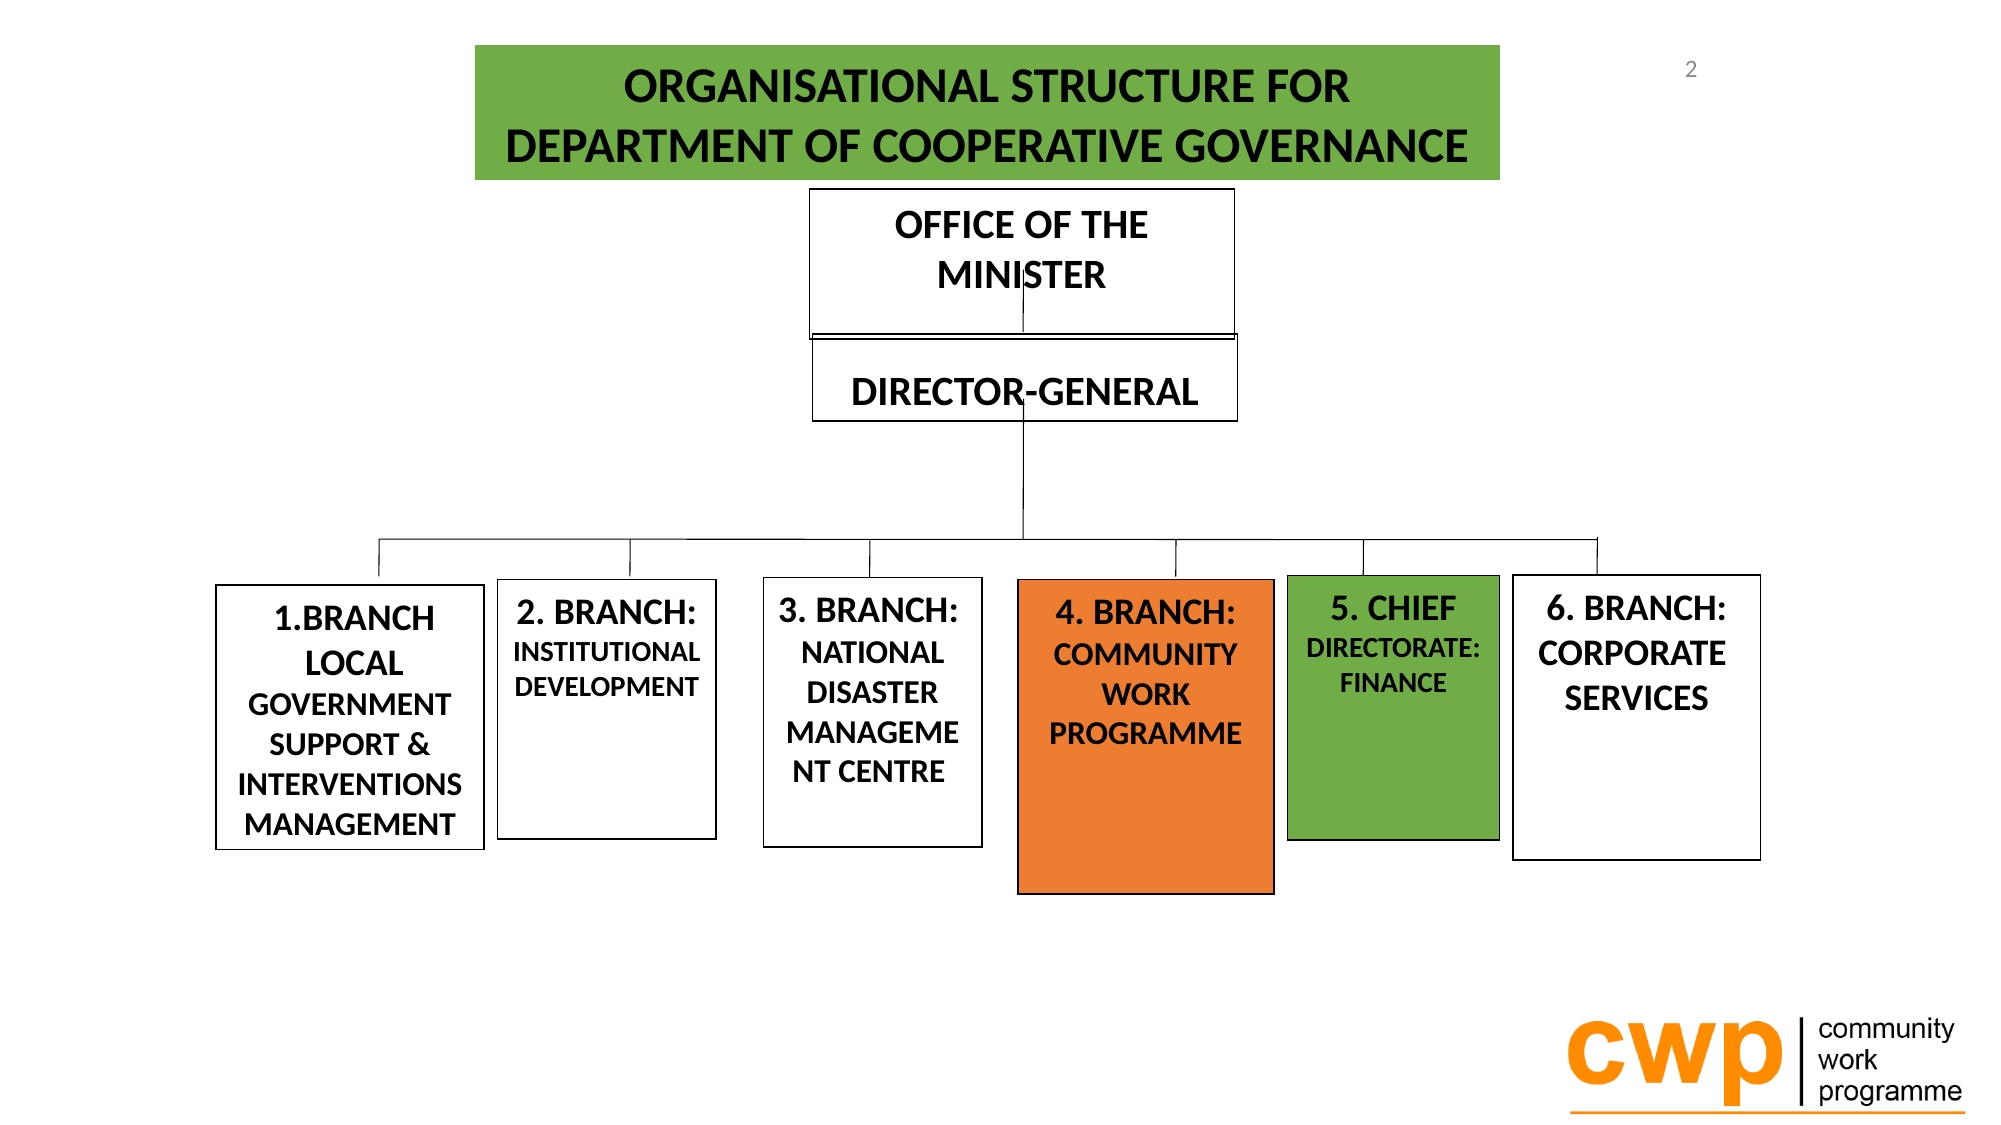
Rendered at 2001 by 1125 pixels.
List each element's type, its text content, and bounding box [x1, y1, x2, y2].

text_box OFFICE OF THE MINISTER [809, 189, 1235, 339]
text_box DIRECTOR-GENERAL [812, 333, 1238, 422]
text_box 1.BRANCH LOCAL GOVERNMENT SUPPORT & INTERVENTIONS MANAGEMENT [215, 585, 485, 850]
picture [1560, 999, 1981, 1125]
text_box ORGANISATIONAL STRUCTURE FOR DEPARTMENT OF COOPERATIVE GOVERNANCE [474, 45, 1500, 180]
text_box 2. BRANCH: INSTITUTIONAL DEVELOPMENT [497, 579, 717, 840]
text_box 5. CHIEF DIRECTORATE: FINANCE [1287, 575, 1500, 841]
text_box 3. BRANCH: NATIONAL DISASTER MANAGEMENT CENTRE [763, 577, 983, 848]
text_box 4. BRANCH: COMMUNITY WORK PROGRAMME [1017, 579, 1274, 894]
text_box 6. BRANCH: CORPORATE SERVICES [1512, 575, 1761, 860]
slide_number 2 [1362, 37, 1713, 98]
